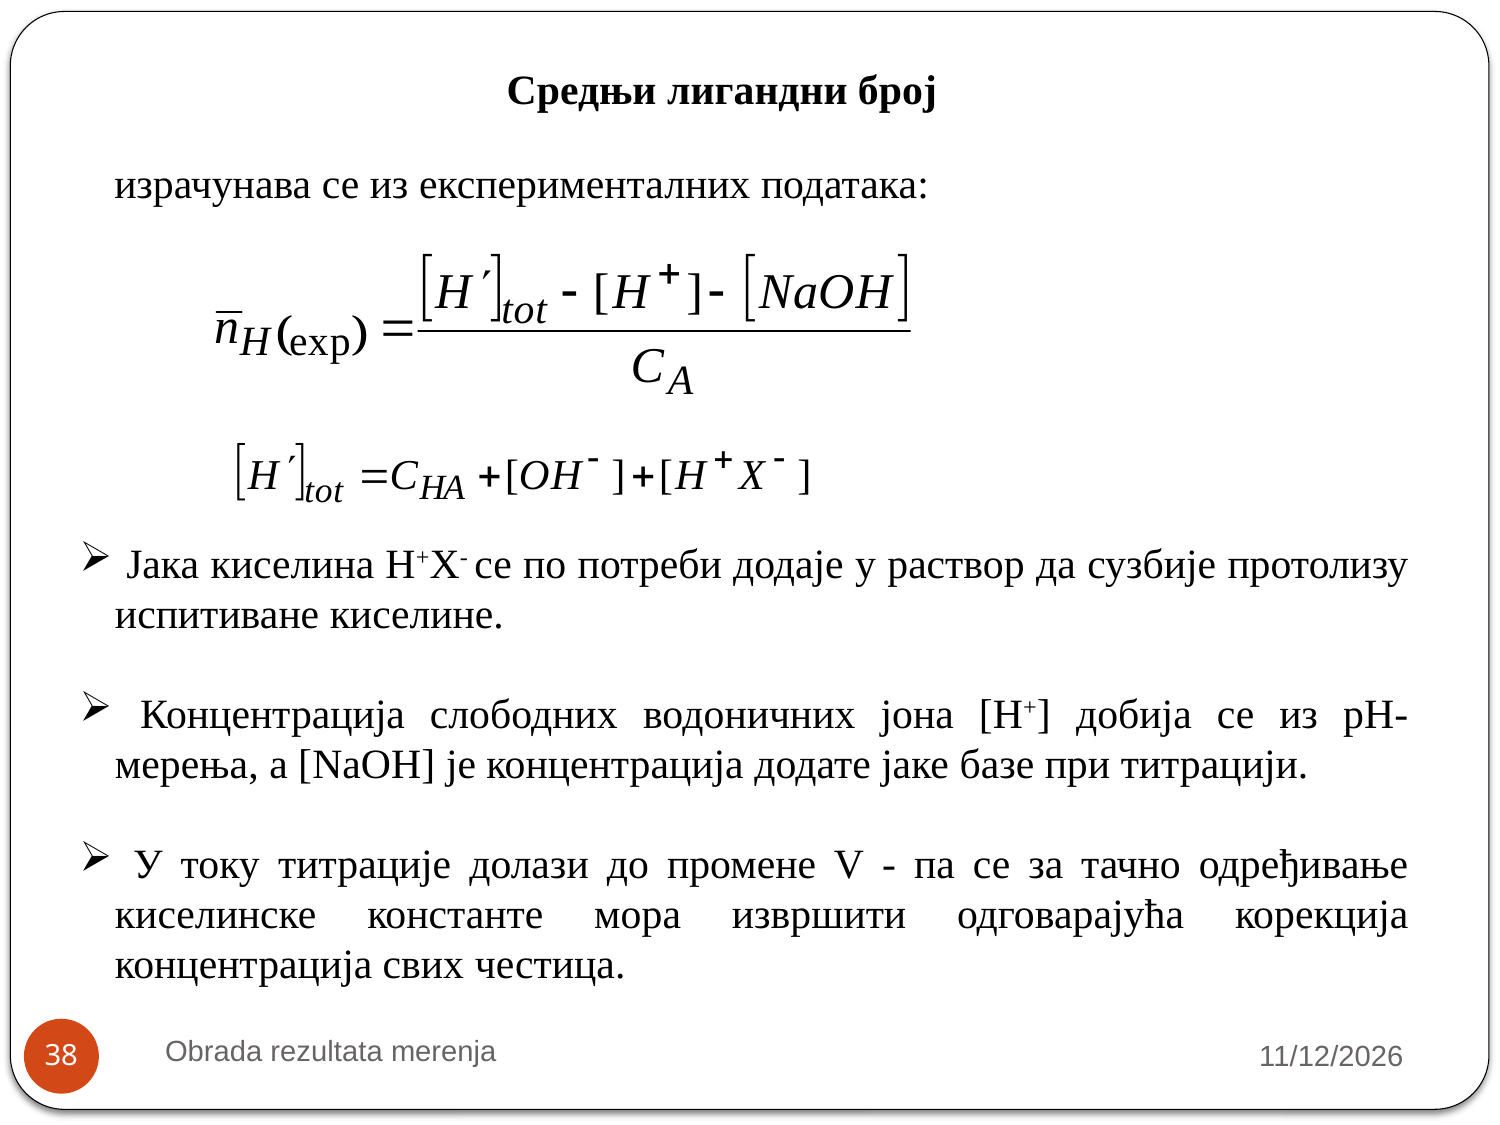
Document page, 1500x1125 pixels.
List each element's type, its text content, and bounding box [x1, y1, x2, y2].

text_box израчунава се из експерименталних података: [99, 149, 944, 214]
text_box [229, 432, 818, 511]
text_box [206, 243, 923, 406]
footer Obrada rezultata merenja [150, 1012, 800, 1088]
text_box Јака киселина H+X- се по потреби додаје у раствор да сузбије протолизу испитиване киселине. Концентрација слободних водоничних јона [H+] добија се из pH-мерења, а [NaOH] је концентрација додате јаке базе при титрацији. У току титрације долази до промене V - па се за тачно одређивање киселинске константе мора извршити одговарајућа корекција концентрација свих честица. [64, 529, 1424, 995]
text_box Средњи лигандни број [491, 55, 963, 120]
slide_number 38 [23, 1018, 99, 1094]
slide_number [1012, 1015, 1419, 1094]
